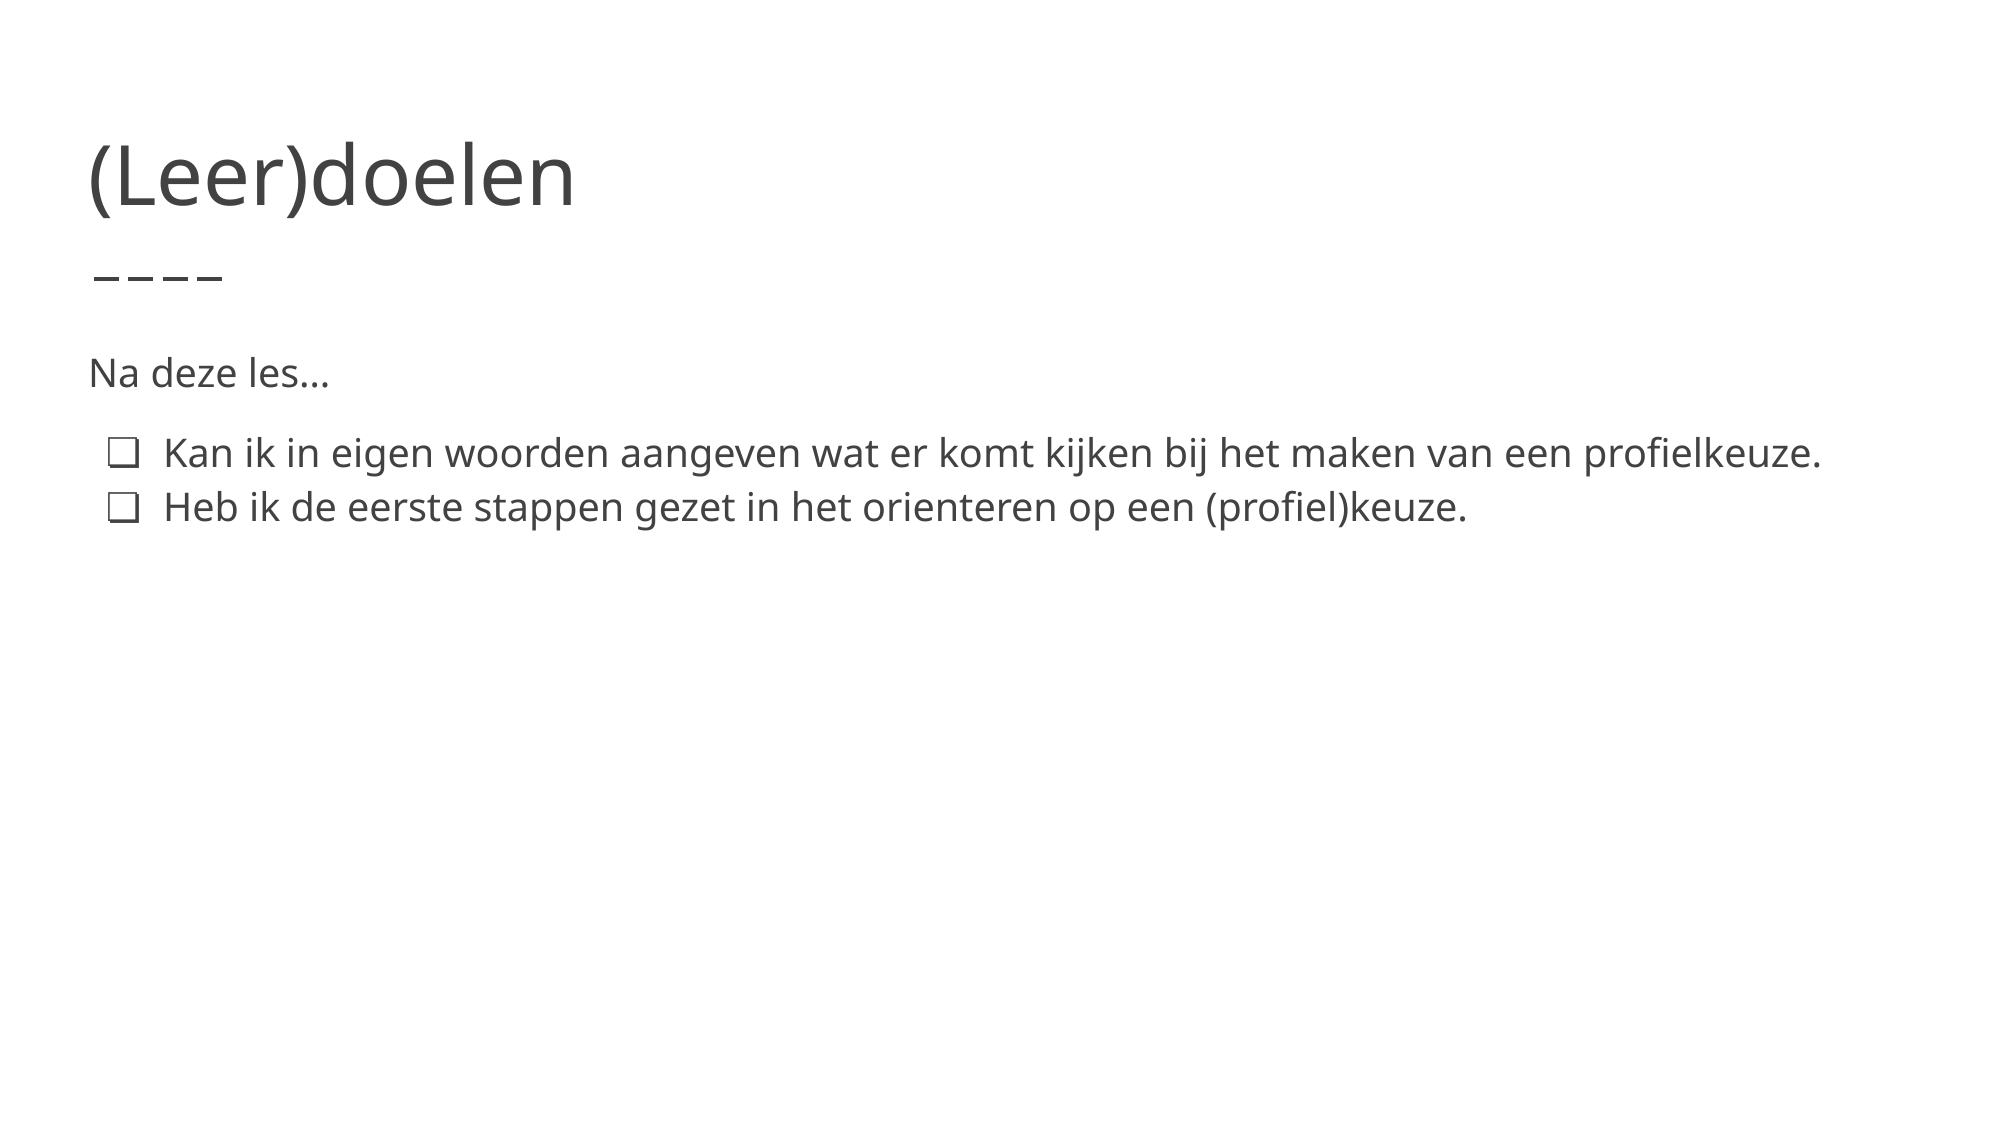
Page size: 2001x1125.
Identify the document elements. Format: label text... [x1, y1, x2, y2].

list Na deze les… Kan ik in eigen woorden aangeven wat er komt kijken bij het maken van een profielkeuze. Heb ik de eerste stappen gezet in het orienteren op een (profiel)keuze. [68, 321, 1932, 1000]
title (Leer)doelen [68, 81, 1932, 242]
